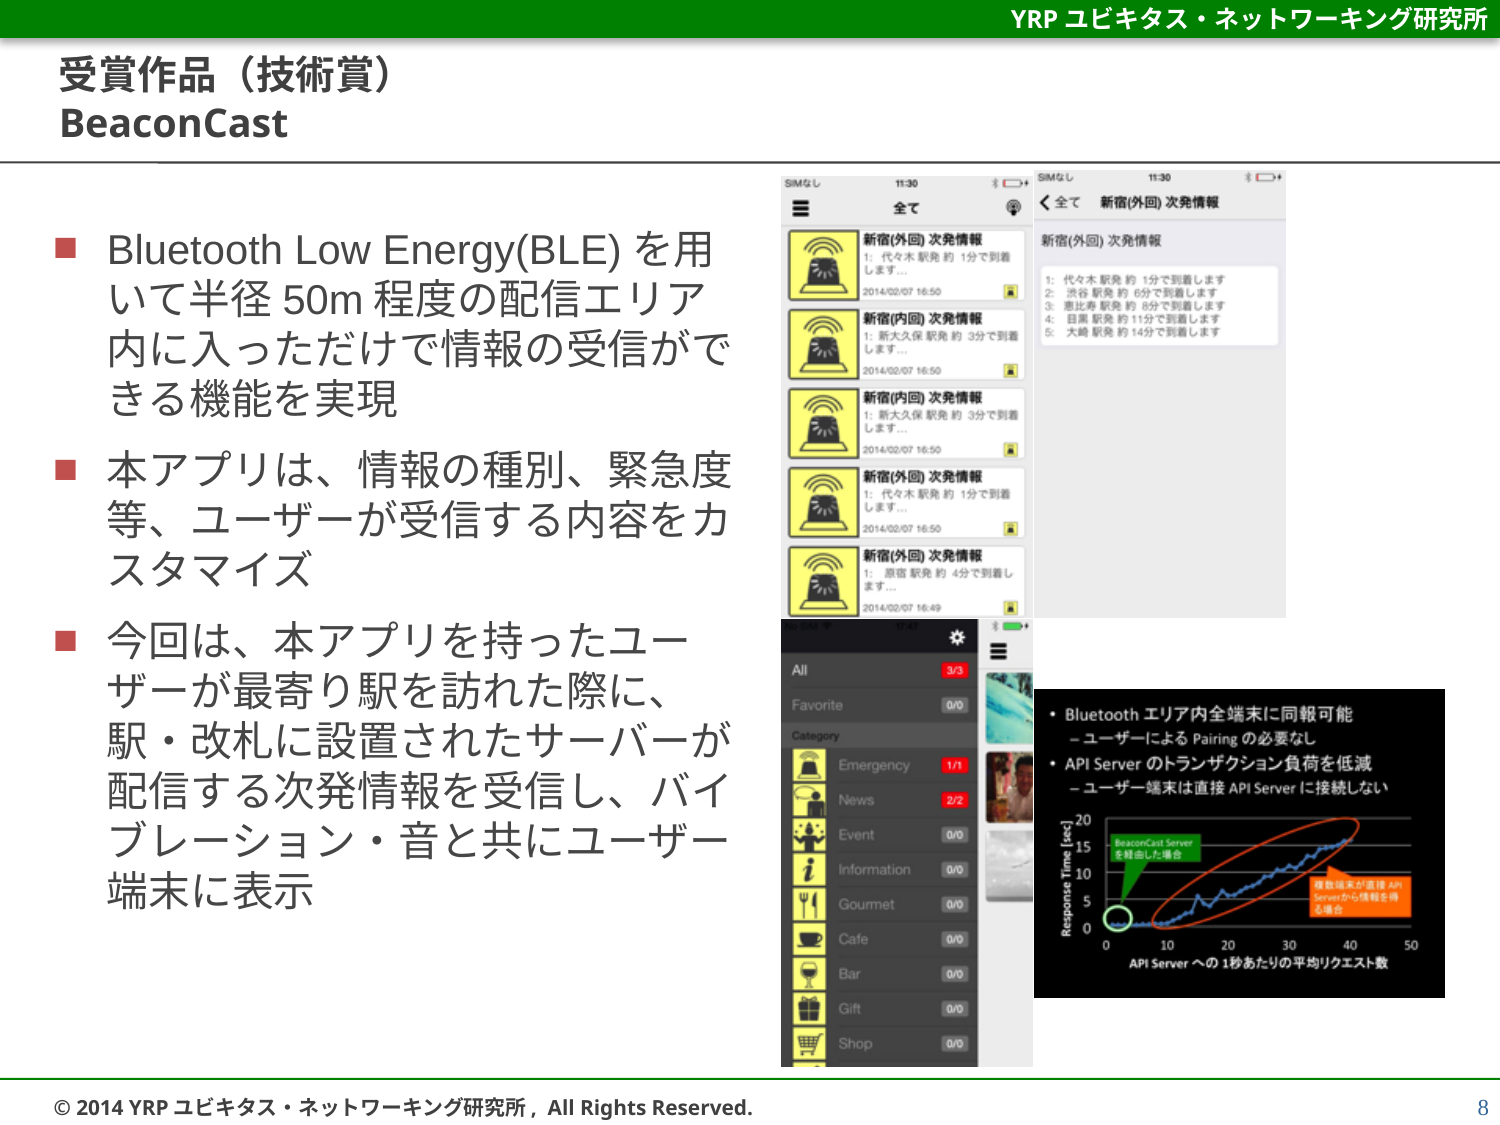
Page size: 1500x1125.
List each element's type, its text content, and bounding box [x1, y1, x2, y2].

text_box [779, 169, 1446, 1068]
list Bluetooth Low Energy(BLE)を用いて半径50m程度の配信エリア内に入っただけで情報の受信ができる機能を実現 本アプリは、情報の種別、緊急度等、ユーザーが受信する内容をカスタマイズ 今回は、本アプリを持ったユーザーが最寄り駅を訪れた際に、駅・改札に設置されたサーバーが配信する次発情報を受信し、バイブレーション・音と共にユーザー端末に表示 [52, 216, 738, 1052]
title 受賞作品（技術賞） BeaconCast [58, 49, 1443, 146]
slide_number 8 [1438, 1082, 1500, 1125]
